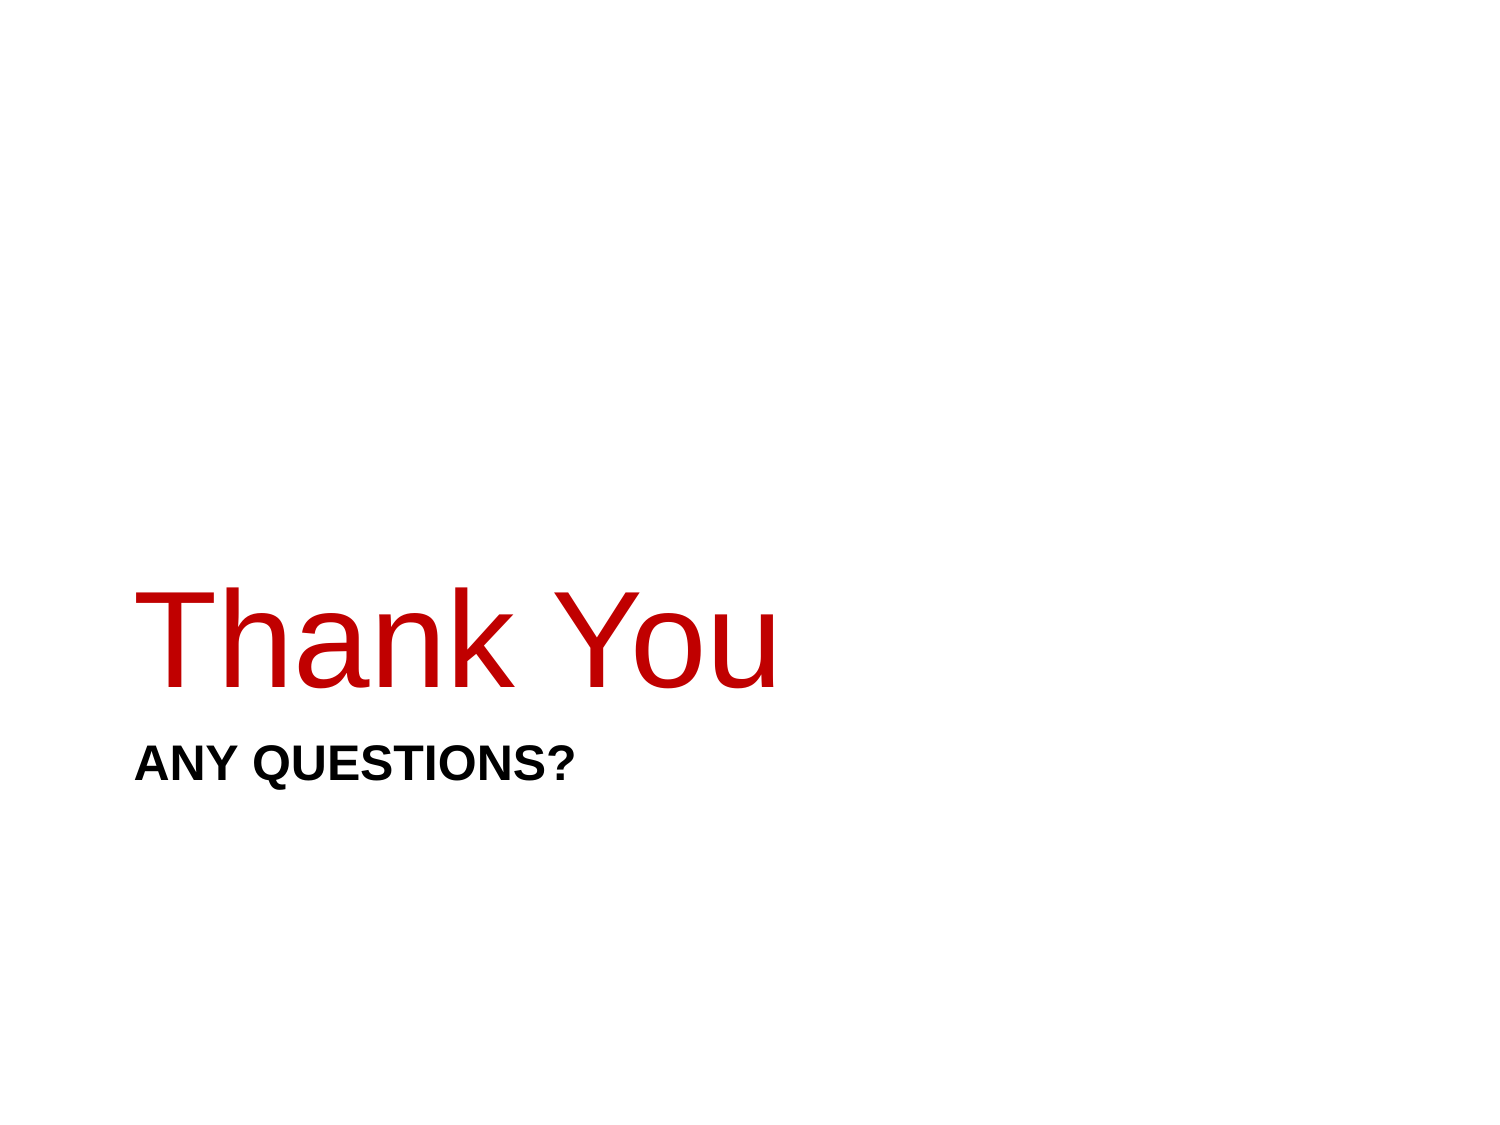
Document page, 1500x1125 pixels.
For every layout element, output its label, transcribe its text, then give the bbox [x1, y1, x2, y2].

list Thank You [118, 476, 1394, 723]
title Any questions? [118, 723, 1394, 947]
